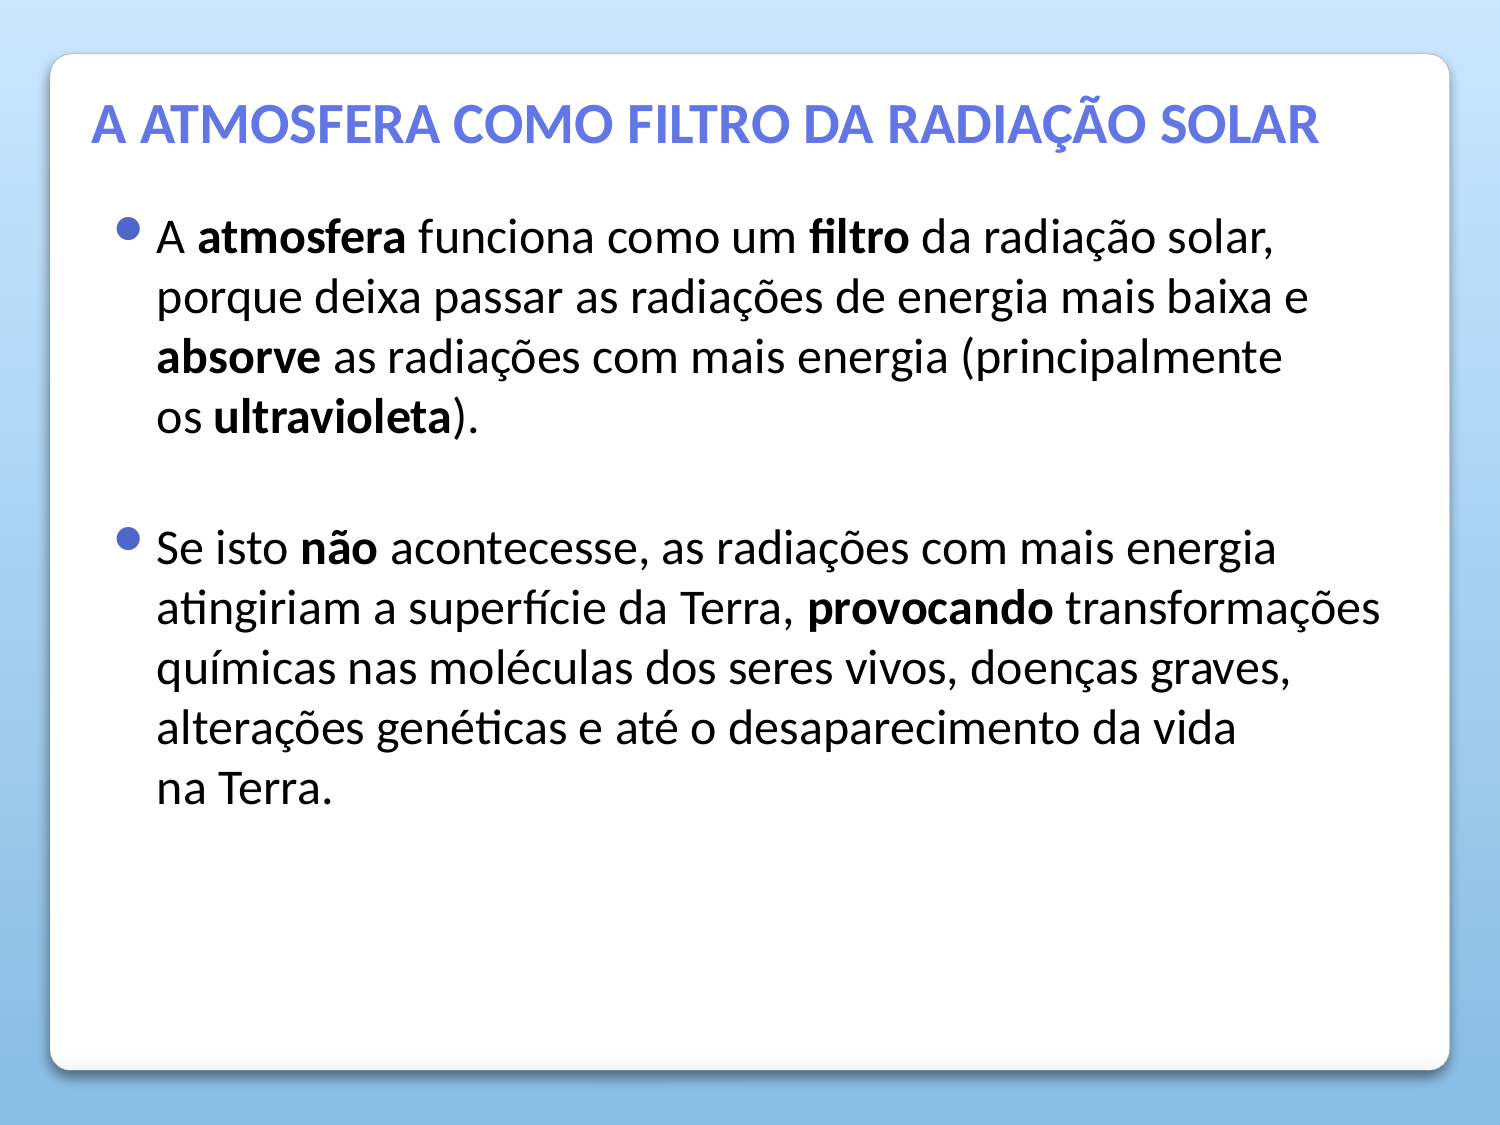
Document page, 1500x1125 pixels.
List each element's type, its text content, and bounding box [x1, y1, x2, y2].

text_box A atmosfera funciona como um filtro da radiação solar, porque deixa passar as radiações de energia mais baixa e absorve as radiações com mais energia (principalmente os ultravioleta). Se isto não acontecesse, as radiações com mais energia atingiriam a superfície da Terra, provocando transformações químicas nas moléculas dos seres vivos, doenças graves, alterações genéticas e até o desaparecimento da vida na Terra. [98, 196, 1424, 1017]
text_box A ATMOSFERA COMO FILTRO DA RADIAÇÃO SOLAR [76, 78, 1412, 173]
